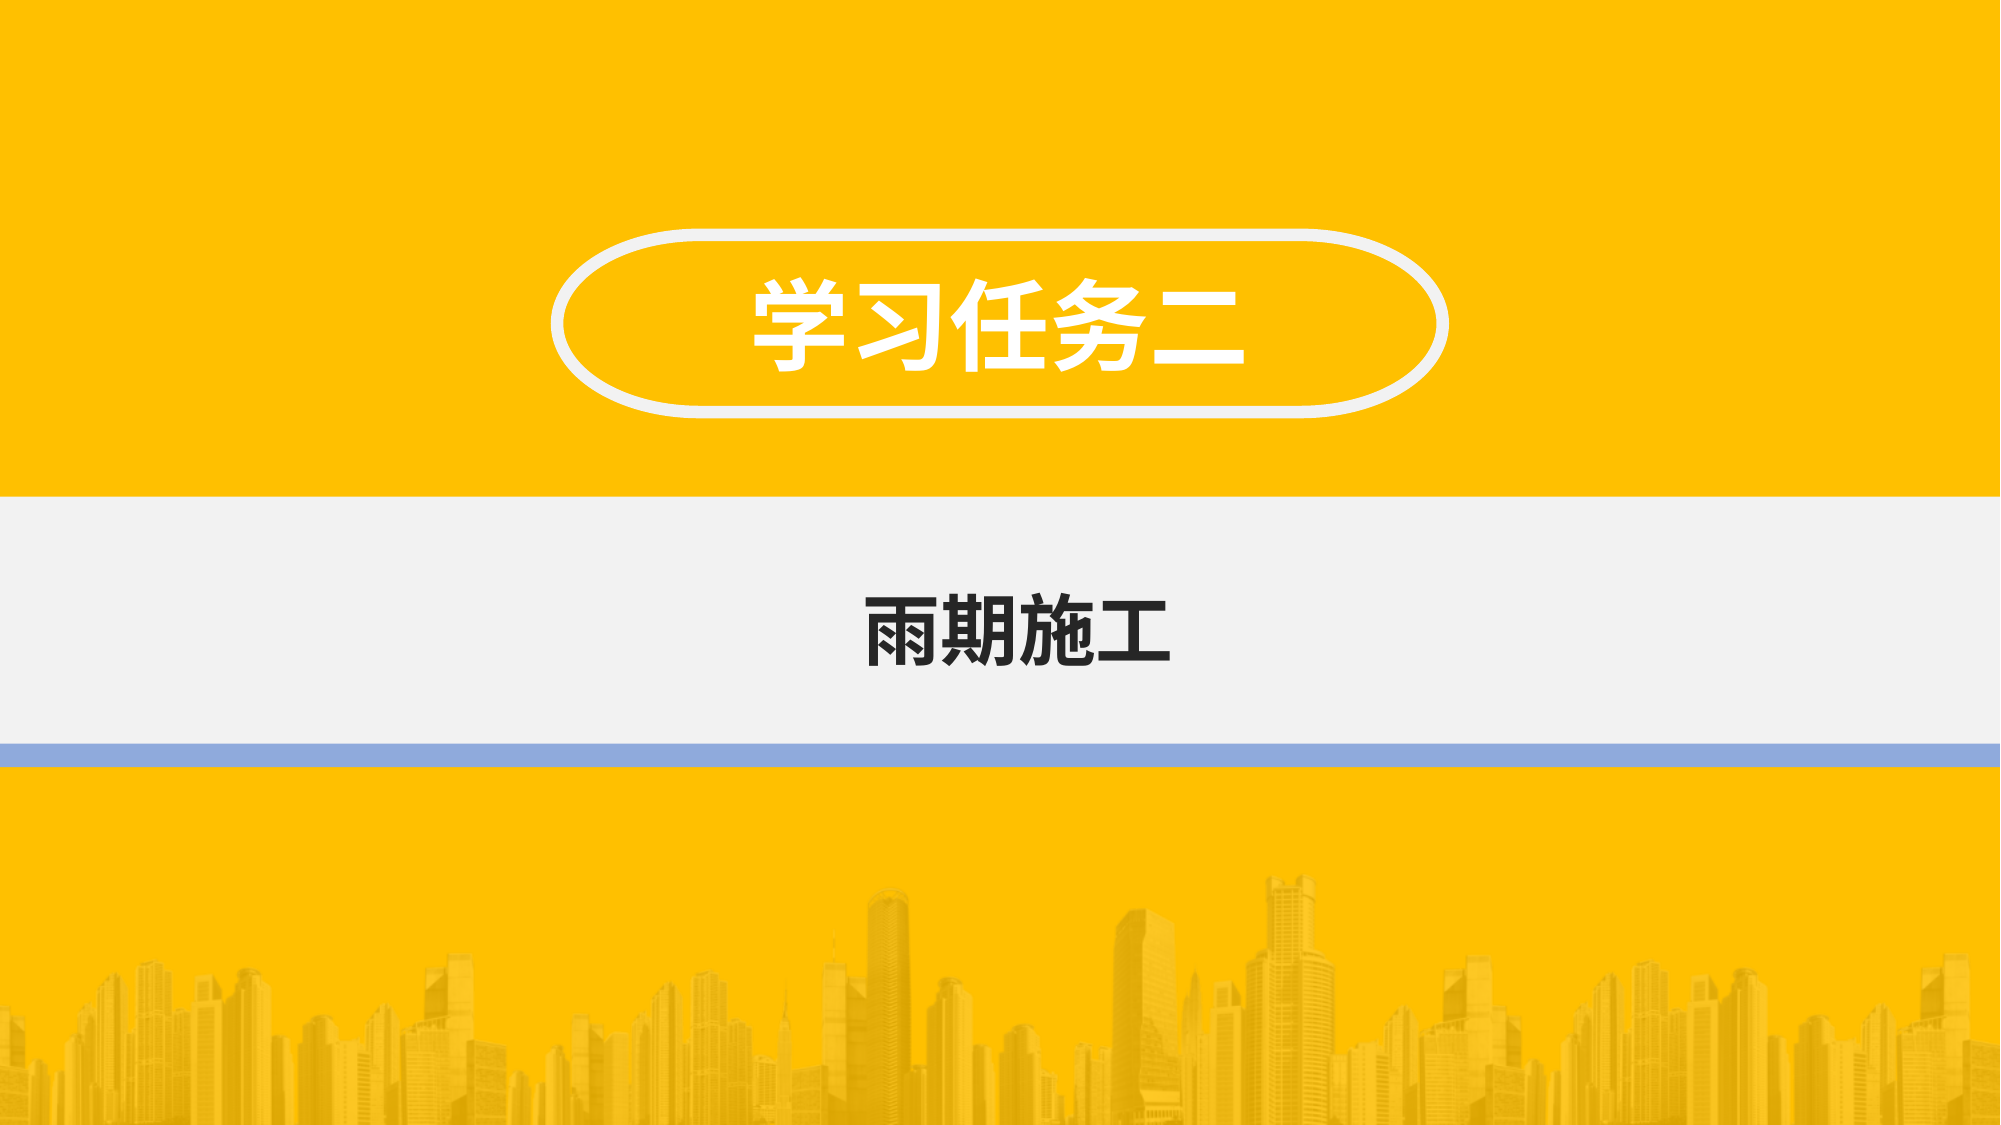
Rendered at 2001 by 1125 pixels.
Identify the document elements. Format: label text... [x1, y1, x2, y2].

text_box [0, 0, 2000, 496]
text_box [0, 496, 2000, 645]
picture [0, 645, 2000, 1125]
text_box 学习任务二 [555, 233, 1444, 414]
text_box 雨期施工 [252, 574, 1748, 645]
